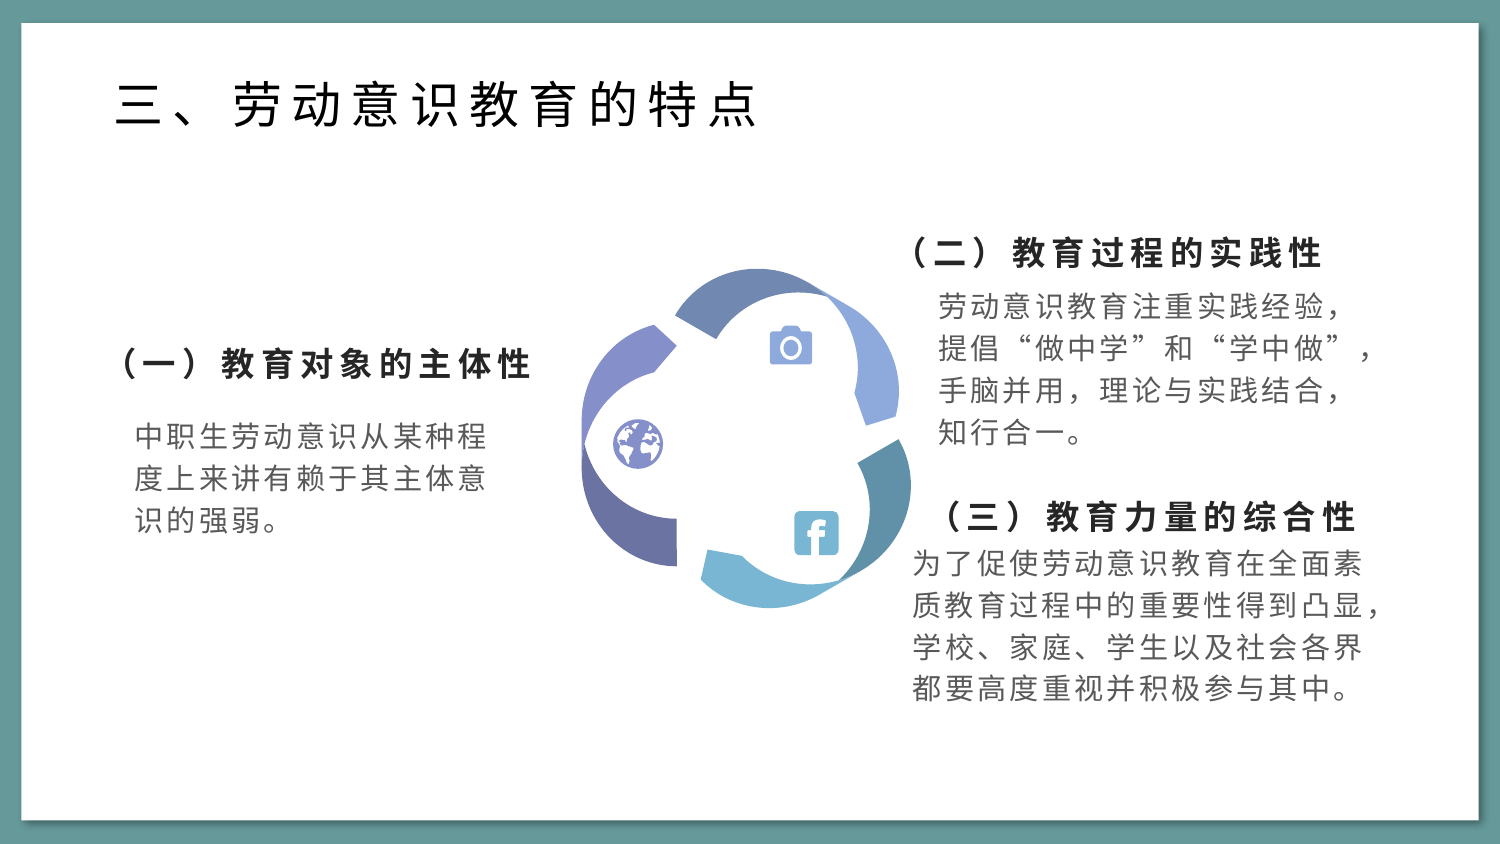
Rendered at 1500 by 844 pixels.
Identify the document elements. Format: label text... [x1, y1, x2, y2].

text_box （一）教育对象的主体性 [88, 327, 560, 381]
text_box [613, 419, 664, 469]
text_box 中职生劳动意识从某种程度上来讲有赖于其主体意识的强弱。 [119, 404, 515, 531]
text_box （二）教育过程的实践性 [879, 217, 1381, 271]
text_box 为了促使劳动意识教育在全面素质教育过程中的重要性得到凸显，学校、家庭、学生以及社会各界都要高度重视并积极参与其中。 [897, 530, 1410, 718]
text_box [581, 324, 677, 567]
text_box [675, 268, 899, 426]
text_box [700, 439, 911, 609]
text_box （三）教育力量的综合性 [912, 480, 1395, 535]
text_box [794, 511, 839, 556]
text_box 三、劳动意识教育的特点 [100, 67, 800, 141]
text_box [769, 325, 813, 365]
text_box 劳动意识教育注重实践经验，提倡“做中学”和“学中做”，手脑并用，理论与实践结合，知行合一。 [923, 273, 1387, 457]
